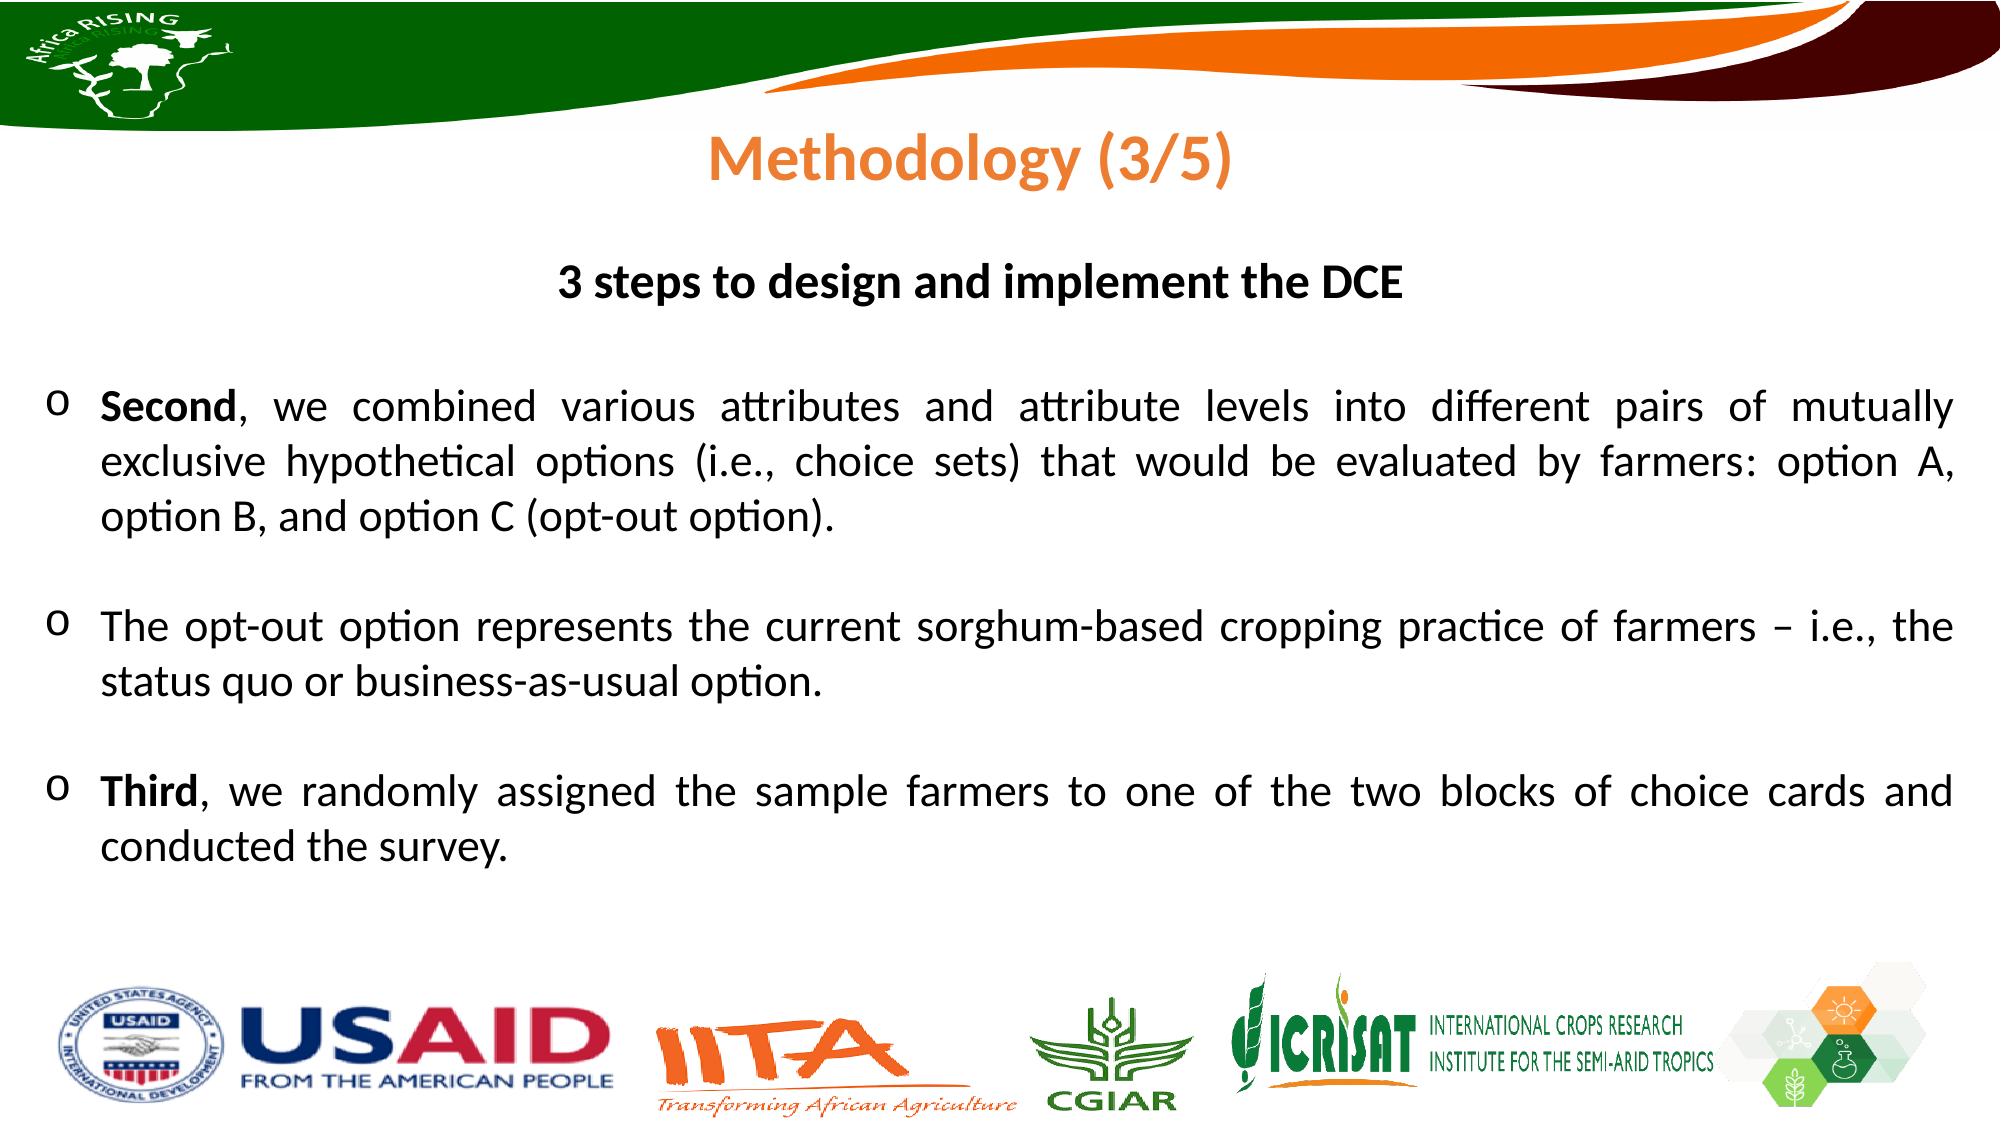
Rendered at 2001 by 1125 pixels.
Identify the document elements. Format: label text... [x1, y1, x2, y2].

text_box Second, we combined various attributes and attribute levels into different pairs of mutually exclusive hypothetical options (i.e., choice sets) that would be evaluated by farmers: option A, option B, and option C (opt-out option). The opt-out option represents the current sorghum-based cropping practice of farmers – i.e., the status quo or business-as-usual option. Third, we randomly assigned the sample farmers to one of the two blocks of choice cards and conducted the survey. [29, 368, 1971, 878]
picture [656, 997, 1194, 1121]
text_box Methodology (3/5) [29, 131, 1914, 201]
text_box 3 steps to design and implement the DCE [384, 240, 1589, 316]
picture [1229, 962, 1926, 1107]
picture [0, 0, 2000, 131]
picture [46, 983, 625, 1107]
